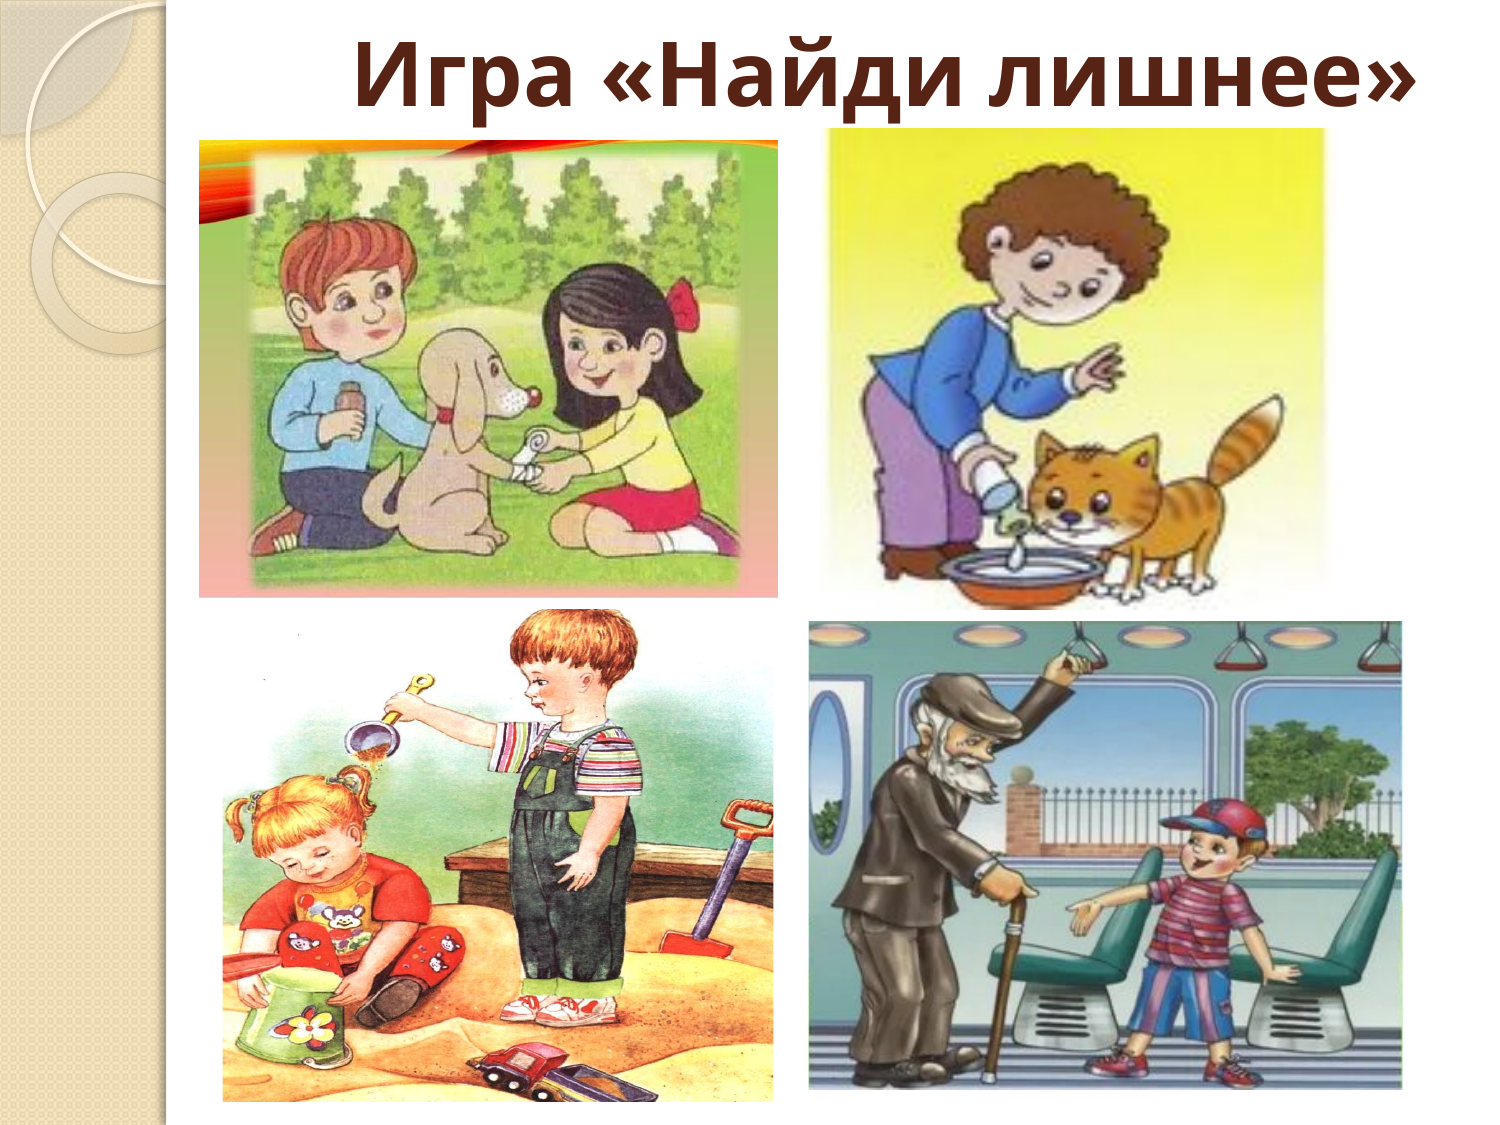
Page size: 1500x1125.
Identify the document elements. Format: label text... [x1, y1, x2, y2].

picture [808, 620, 1403, 1091]
title Игра «Найди лишнее» [270, 0, 1500, 164]
picture [222, 609, 774, 1102]
picture [820, 128, 1337, 610]
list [198, 140, 778, 598]
